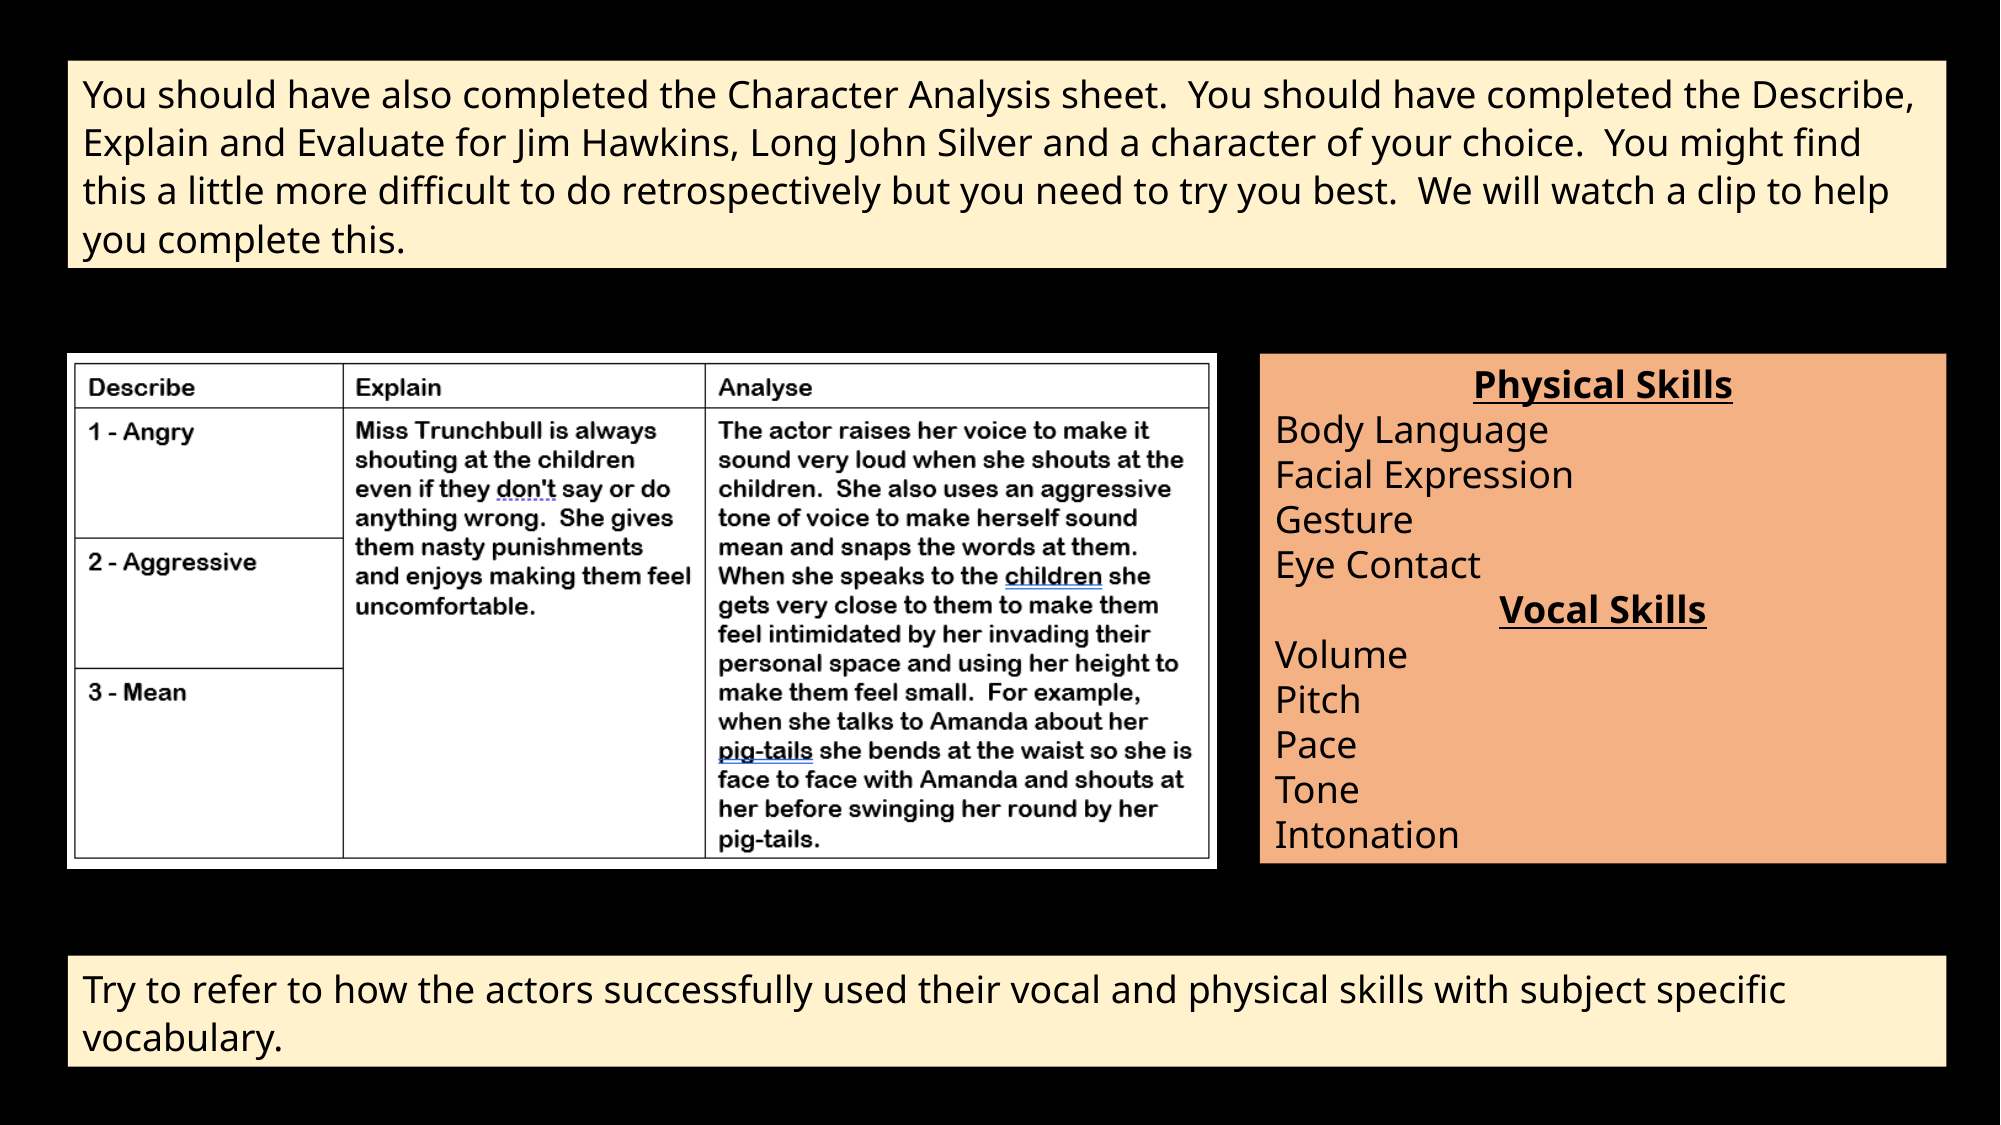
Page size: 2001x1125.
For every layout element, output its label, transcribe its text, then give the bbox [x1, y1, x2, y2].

picture [67, 353, 1217, 869]
text_box Try to refer to how the actors successfully used their vocal and physical skills with subject specific vocabulary. [67, 955, 1947, 1067]
text_box You should have also completed the Character Analysis sheet. You should have completed the Describe, Explain and Evaluate for Jim Hawkins, Long John Silver and a character of your choice. You might find this a little more difficult to do retrospectively but you need to try you best. We will watch a clip to help you complete this. [67, 60, 1947, 268]
text_box Physical Skills Body Language Facial Expression Gesture Eye Contact Vocal Skills Volume Pitch Pace Tone Intonation [1259, 353, 1947, 864]
